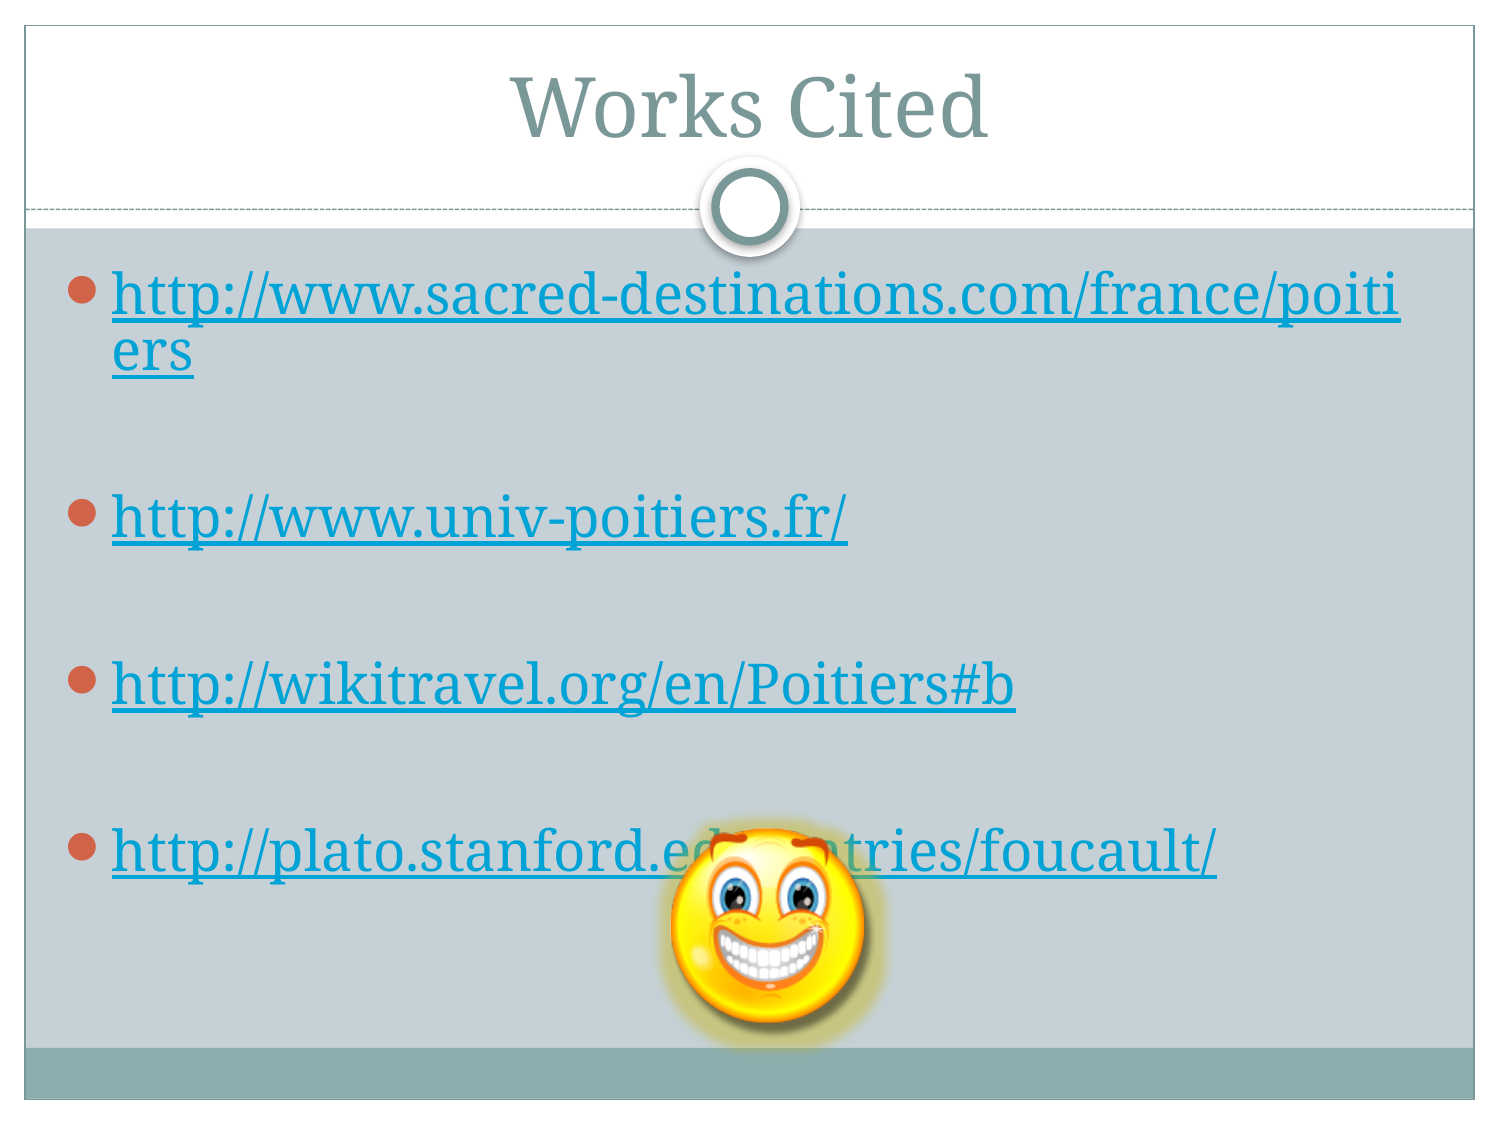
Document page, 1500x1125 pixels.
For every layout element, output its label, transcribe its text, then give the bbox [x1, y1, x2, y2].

picture [662, 824, 876, 1038]
title Works Cited [49, 37, 1450, 162]
list http://www.sacred-destinations.com/france/poitiers http://www.univ-poitiers.fr/ http://wikitravel.org/en/Poitiers#b http://plato.stanford.edu/entries/foucault/ [49, 250, 1445, 1001]
